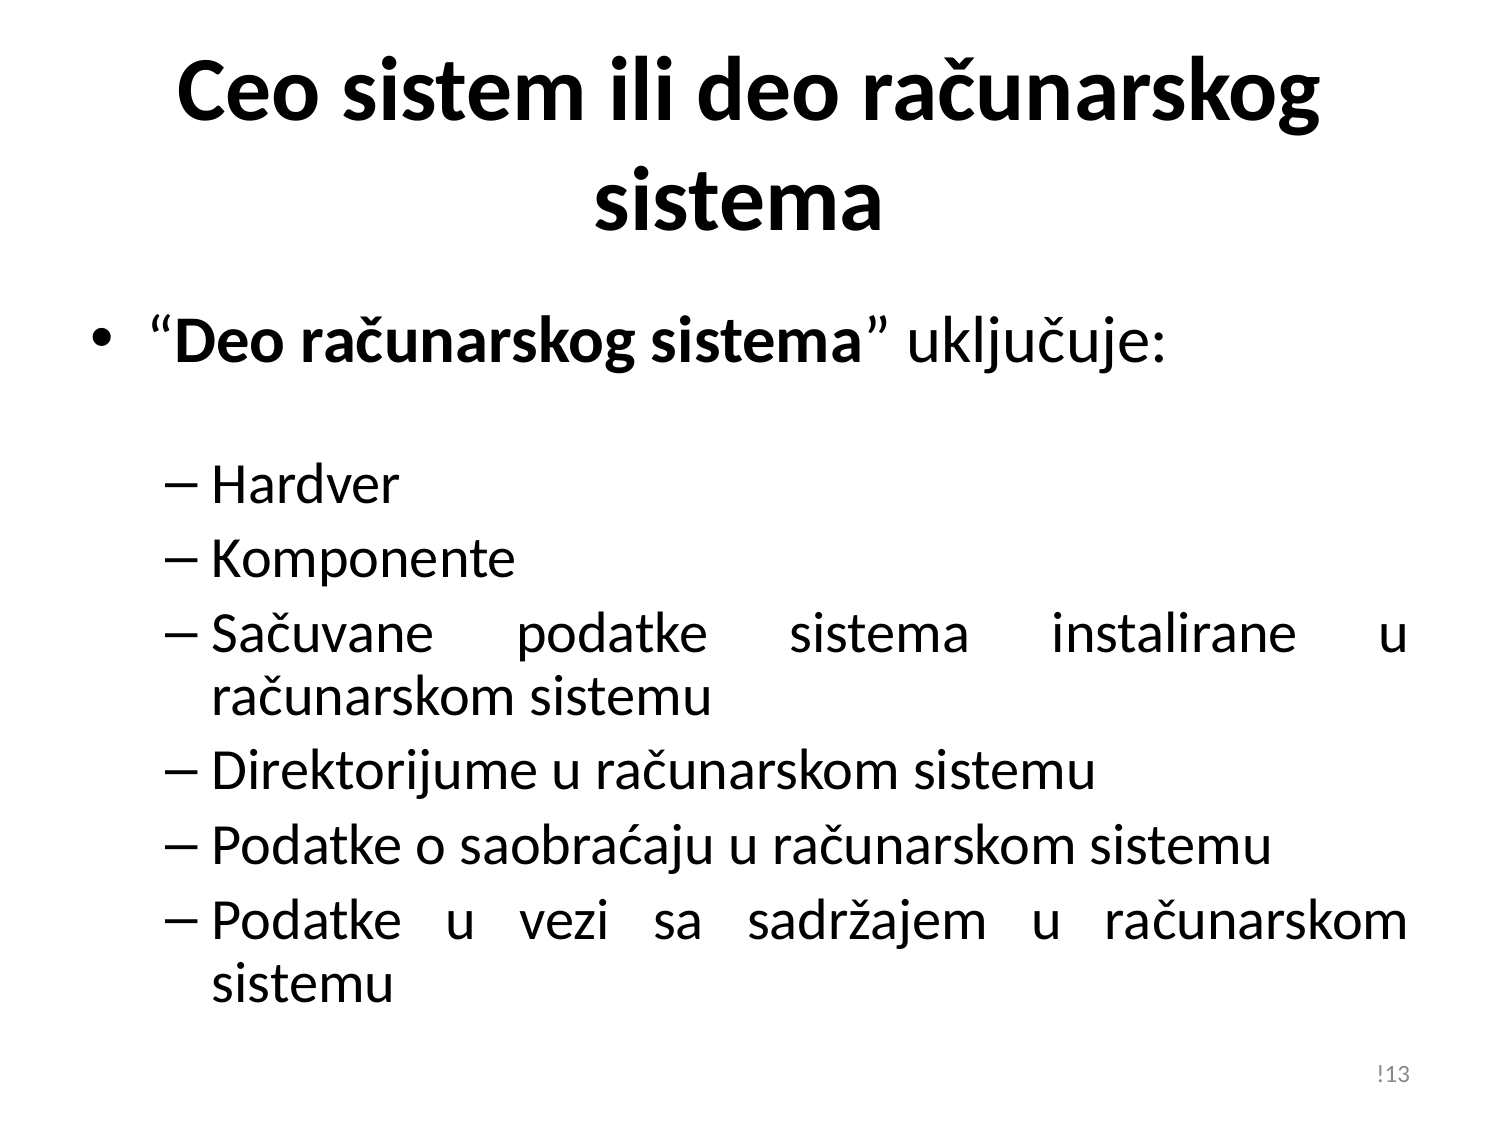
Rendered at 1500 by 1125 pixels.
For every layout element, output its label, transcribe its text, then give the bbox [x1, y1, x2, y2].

title Ceo sistem ili deo računarskog sistema [74, 44, 1426, 233]
list “Deo računarskog sistema” uključuje: Hardver Komponente Sačuvane podatke sistema instalirane u računarskom sistemu Direktorijume u računarskom sistemu Podatke o saobraćaju u računarskom sistemu Podatke u vezi sa sadržajem u računarskom sistemu [74, 296, 1426, 1039]
slide_number !13 [1074, 1042, 1425, 1103]
